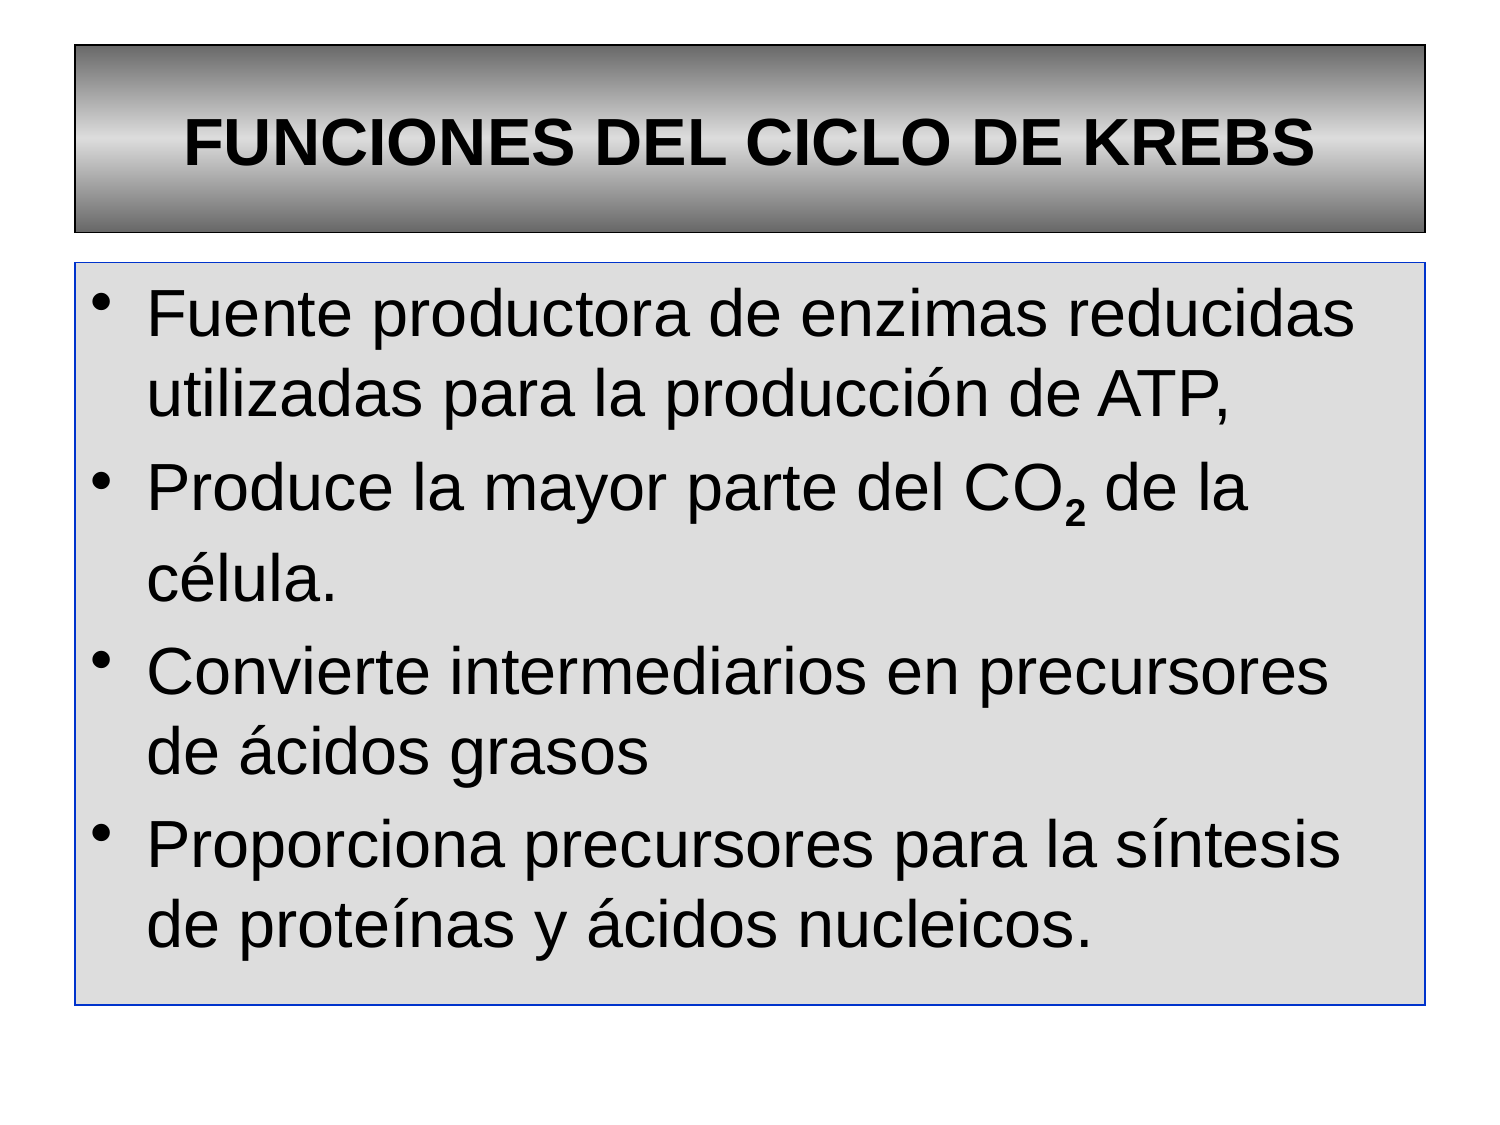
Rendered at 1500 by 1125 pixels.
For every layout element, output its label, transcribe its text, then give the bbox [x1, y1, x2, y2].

title FUNCIONES DEL CICLO DE KREBS [74, 44, 1426, 233]
list Fuente productora de enzimas reducidas utilizadas para la producción de ATP, Produce la mayor parte del CO2 de la célula. Convierte intermediarios en precursores de ácidos grasos Proporciona precursores para la síntesis de proteínas y ácidos nucleicos. [74, 262, 1426, 1006]
